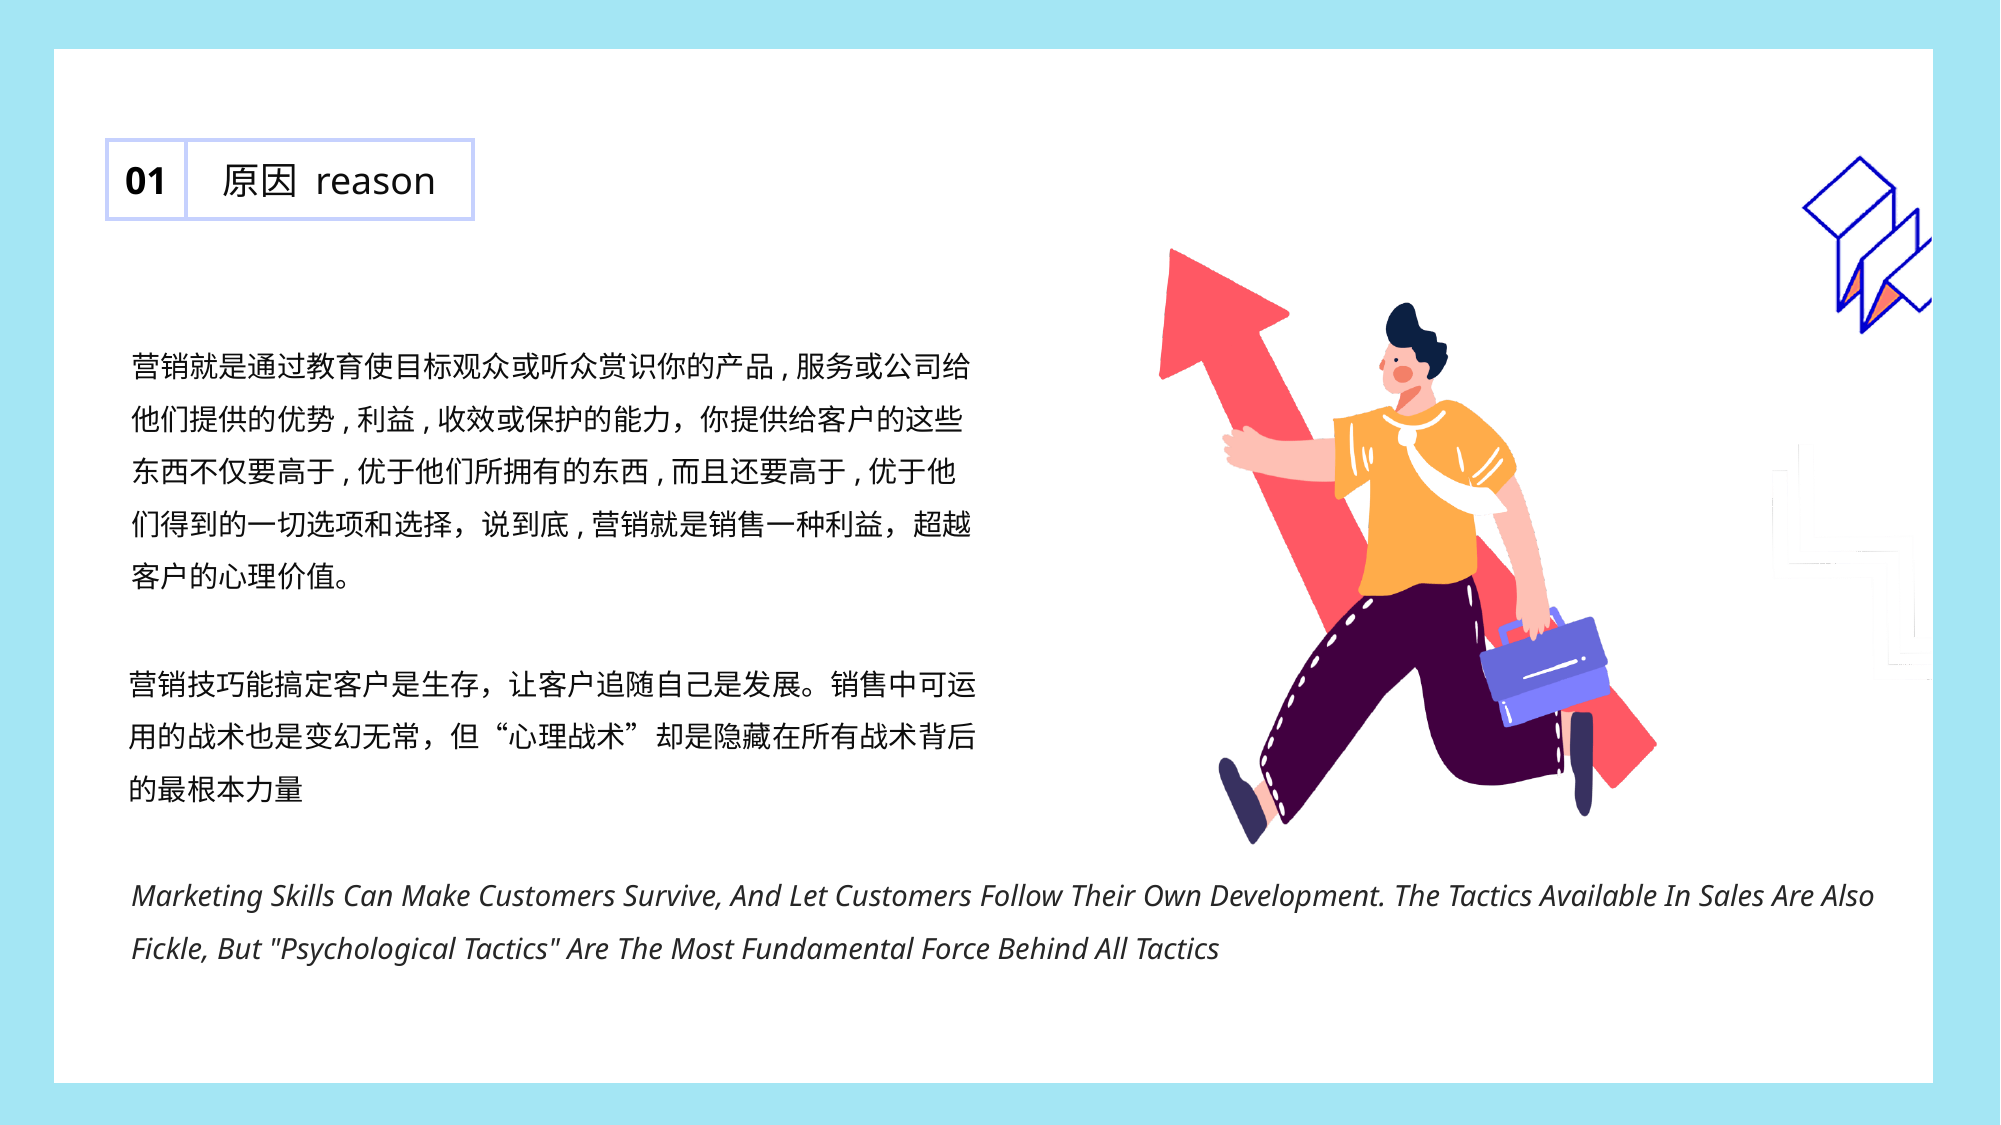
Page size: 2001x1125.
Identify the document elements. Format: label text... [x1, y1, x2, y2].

text_box Marketing Skills Can Make Customers Survive, And Let Customers Follow Their Own Development. The Tactics Available In Sales Are Also Fickle, But "Psychological Tactics" Are The Most Fundamental Force Behind All Tactics [116, 852, 1899, 973]
picture [1066, 110, 1932, 872]
text_box 营销就是通过教育使目标观众或听众赏识你的产品,服务或公司给他们提供的优势,利益,收效或保护的能力，你提供给客户的这些东西不仅要高于,优于他们所拥有的东西,而且还要高于,优于他们得到的一切选项和选择，说到底,营销就是销售一种利益，超越客户的心理价值。 [116, 323, 990, 601]
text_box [106, 140, 474, 220]
text_box 营销技巧能搞定客户是生存，让客户追随自己是发展。销售中可运用的战术也是变幻无常，但“心理战术”却是隐藏在所有战术背后的最根本力量 [113, 641, 1000, 814]
